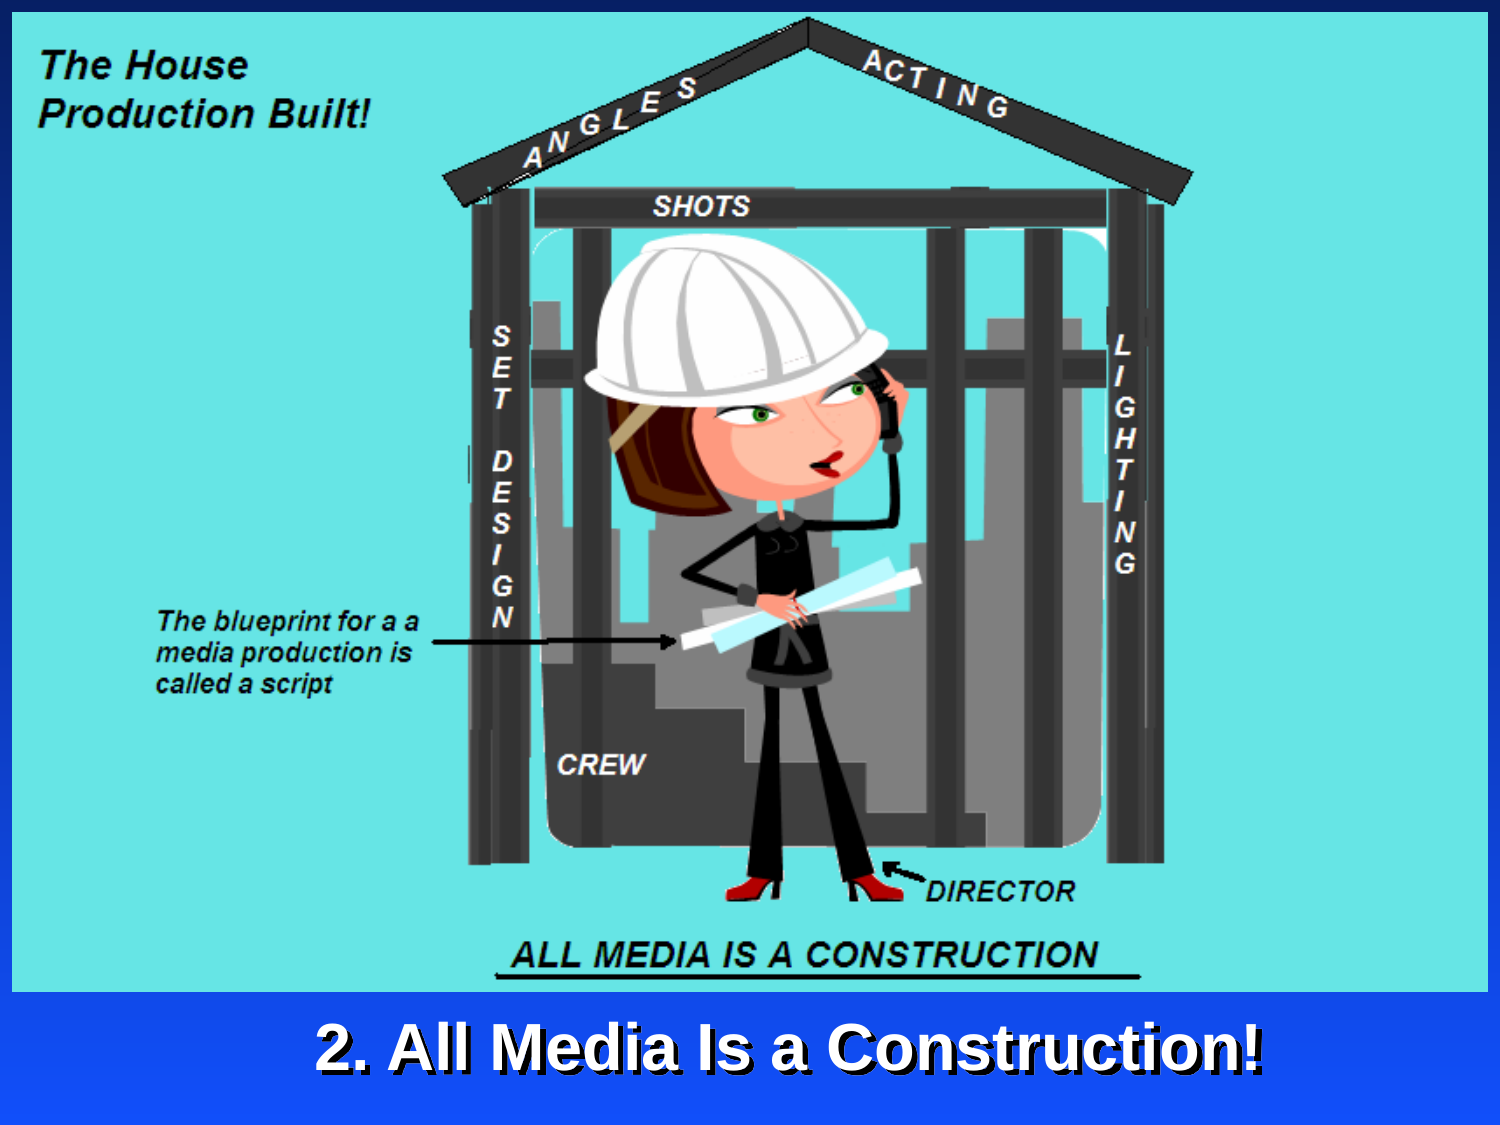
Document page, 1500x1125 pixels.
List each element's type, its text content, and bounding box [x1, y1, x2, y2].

picture [12, 12, 1488, 992]
title 2. All Media Is a Construction! [299, 974, 1500, 1113]
